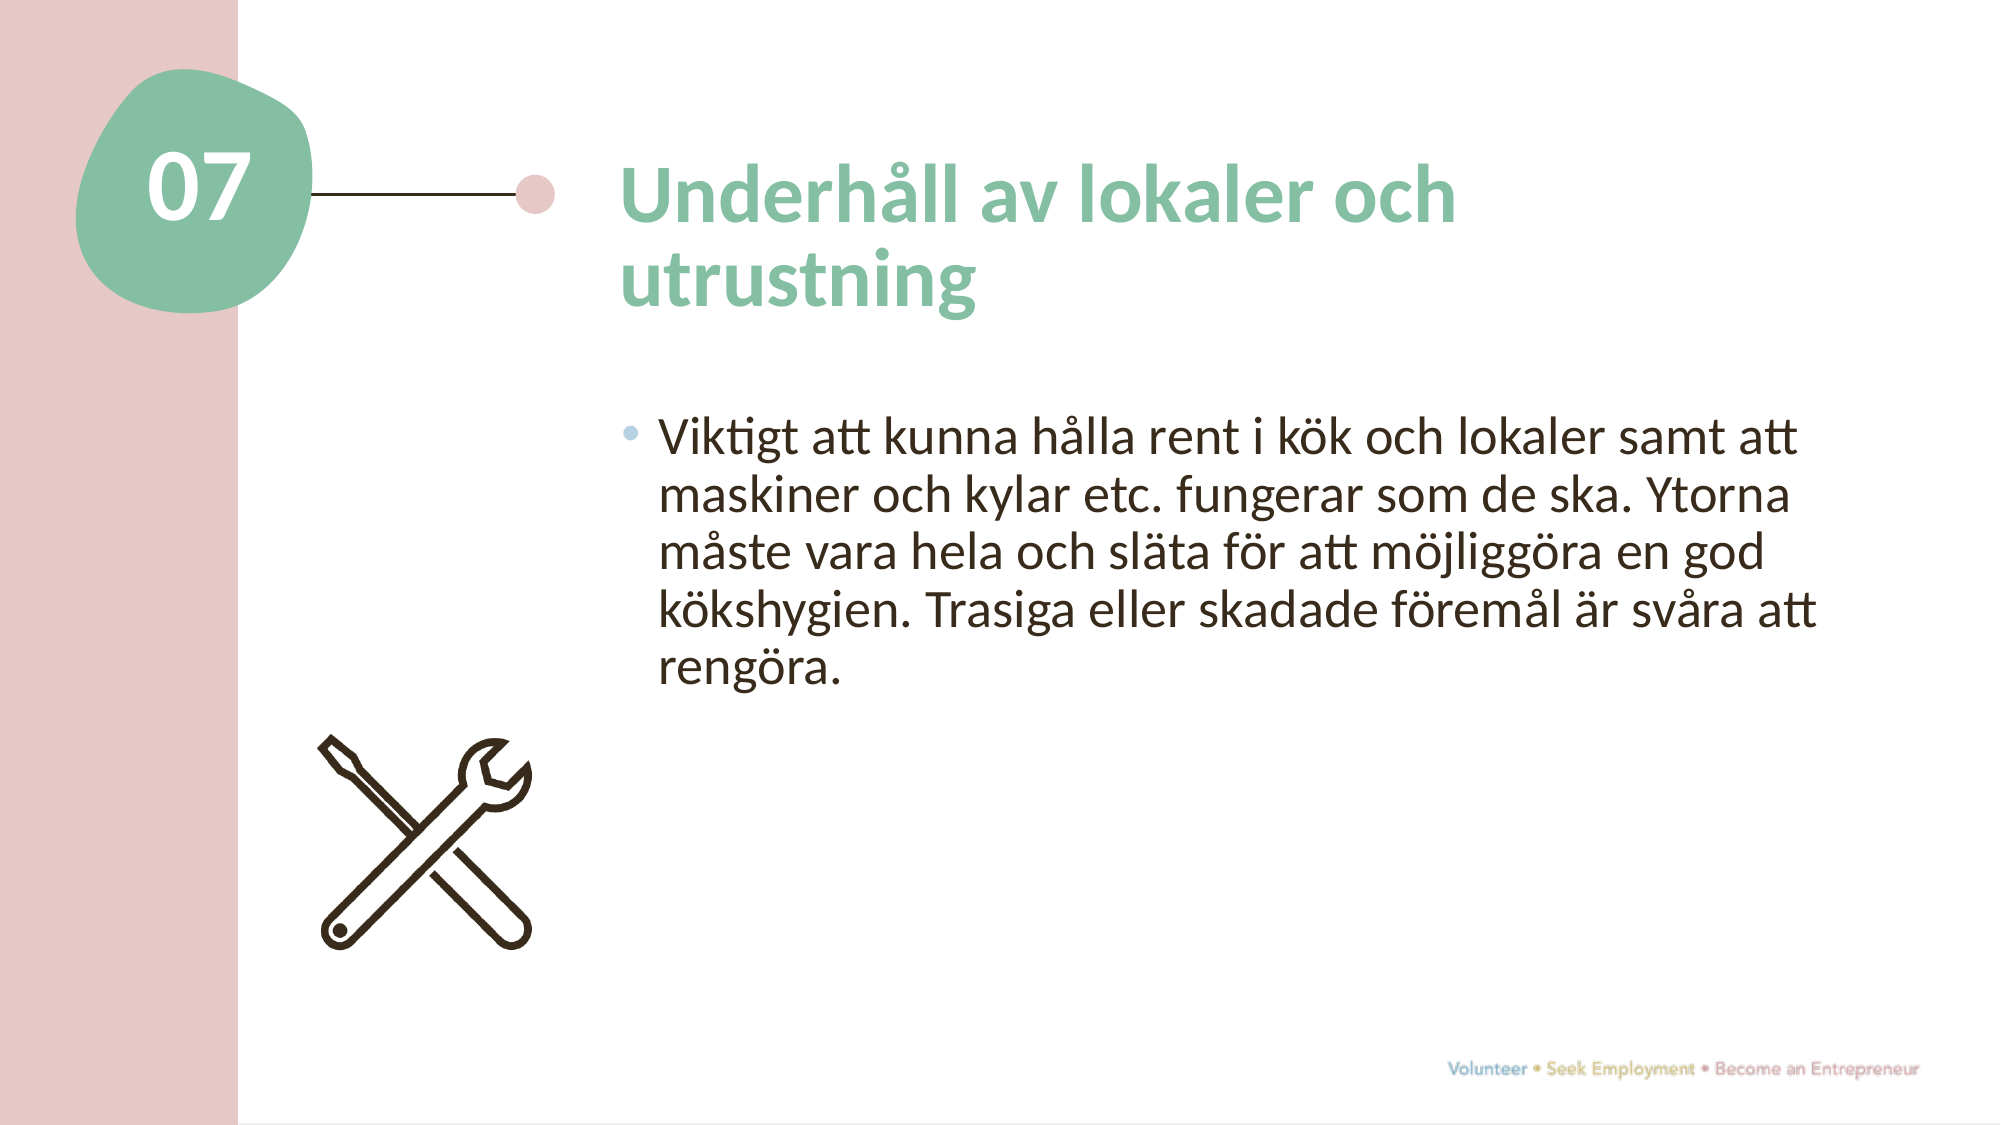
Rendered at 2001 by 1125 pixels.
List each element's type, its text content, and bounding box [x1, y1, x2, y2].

picture [300, 718, 551, 969]
text_box [87, 264, 287, 314]
text_box [107, 69, 302, 123]
text_box [0, 0, 239, 1125]
text_box [514, 173, 556, 216]
picture [1418, 1046, 1971, 1103]
text_box 07 [73, 123, 328, 264]
text_box Underhåll av lokaler och utrustning [604, 147, 1564, 480]
text_box Viktigt att kunna hålla rent i kök och lokaler samt att maskiner och kylar etc. fungerar som de ska. Ytorna måste vara hela och släta för att möjliggöra en god kökshygien. Trasiga eller skadade föremål är svåra att rengöra. [606, 400, 1908, 868]
